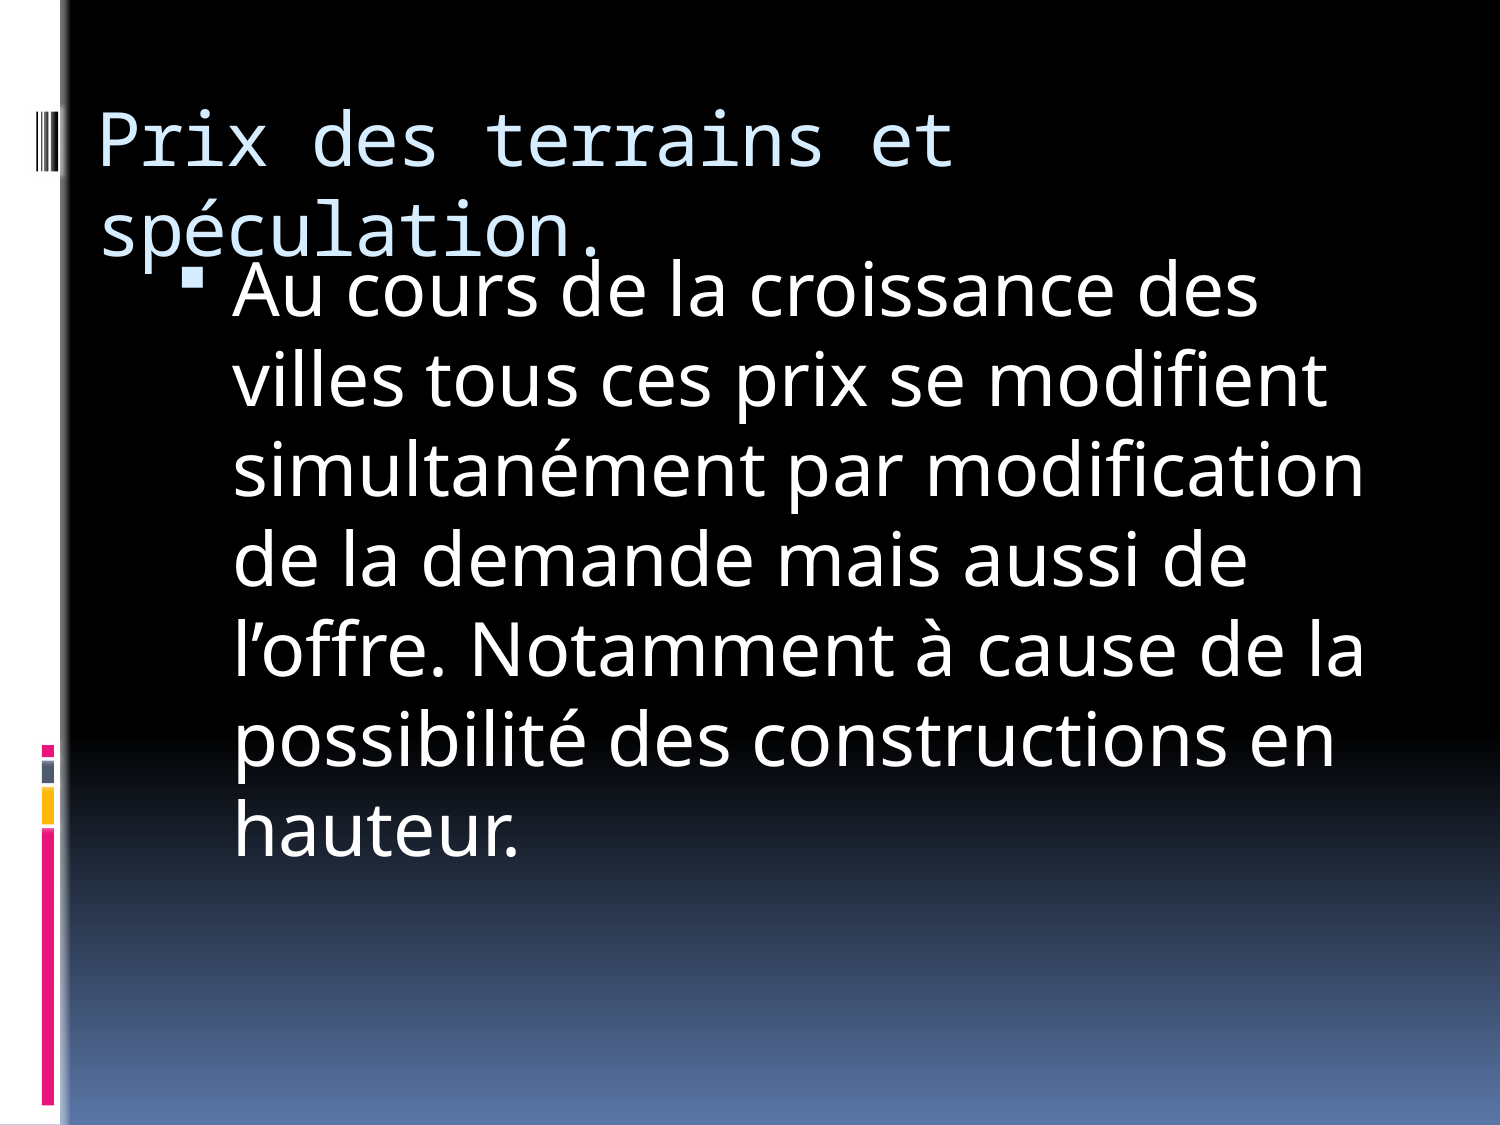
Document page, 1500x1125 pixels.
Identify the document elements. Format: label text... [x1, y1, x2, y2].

title Prix des terrains et spéculation. [82, 83, 1425, 234]
list Au cours de la croissance des villes tous ces prix se modifient simultanément par modification de la demande mais aussi de l’offre. Notamment à cause de la possibilité des constructions en hauteur. [150, 234, 1425, 1043]
